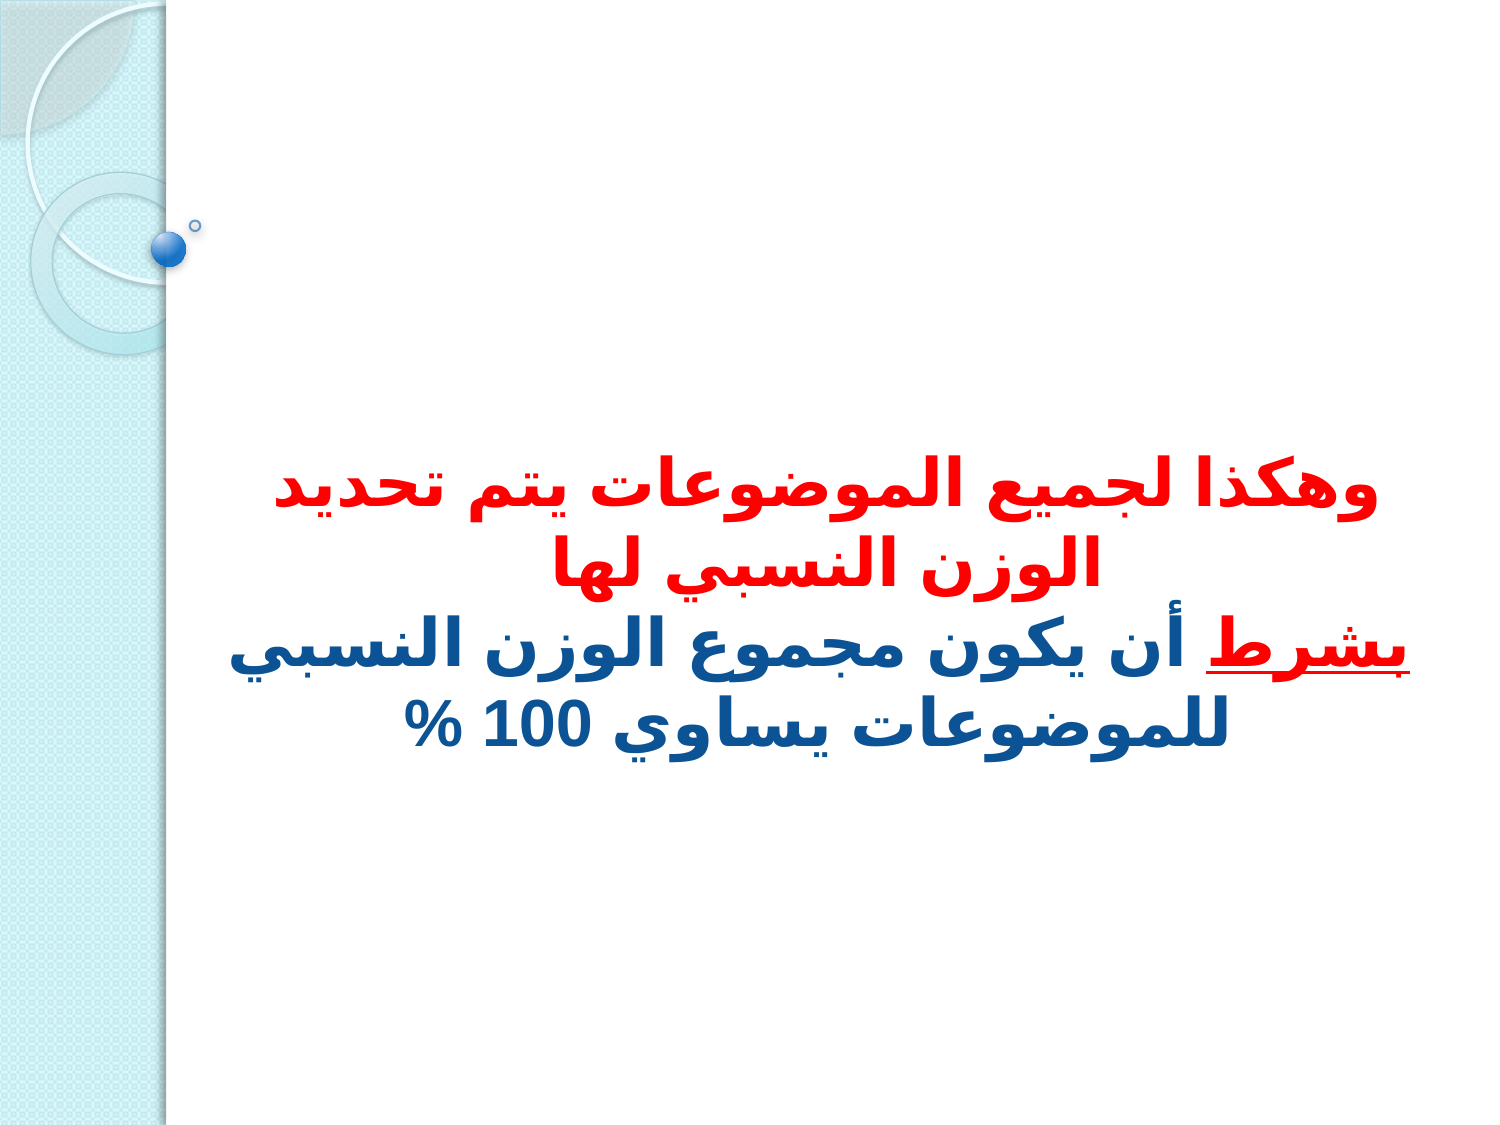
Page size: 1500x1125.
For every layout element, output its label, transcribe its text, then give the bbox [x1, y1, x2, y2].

text_box وهكذا لجميع الموضوعات يتم تحديد الوزن النسبي لها بشرط أن يكون مجموع الوزن النسبي للموضوعات يساوي 100 % [182, 432, 1455, 768]
